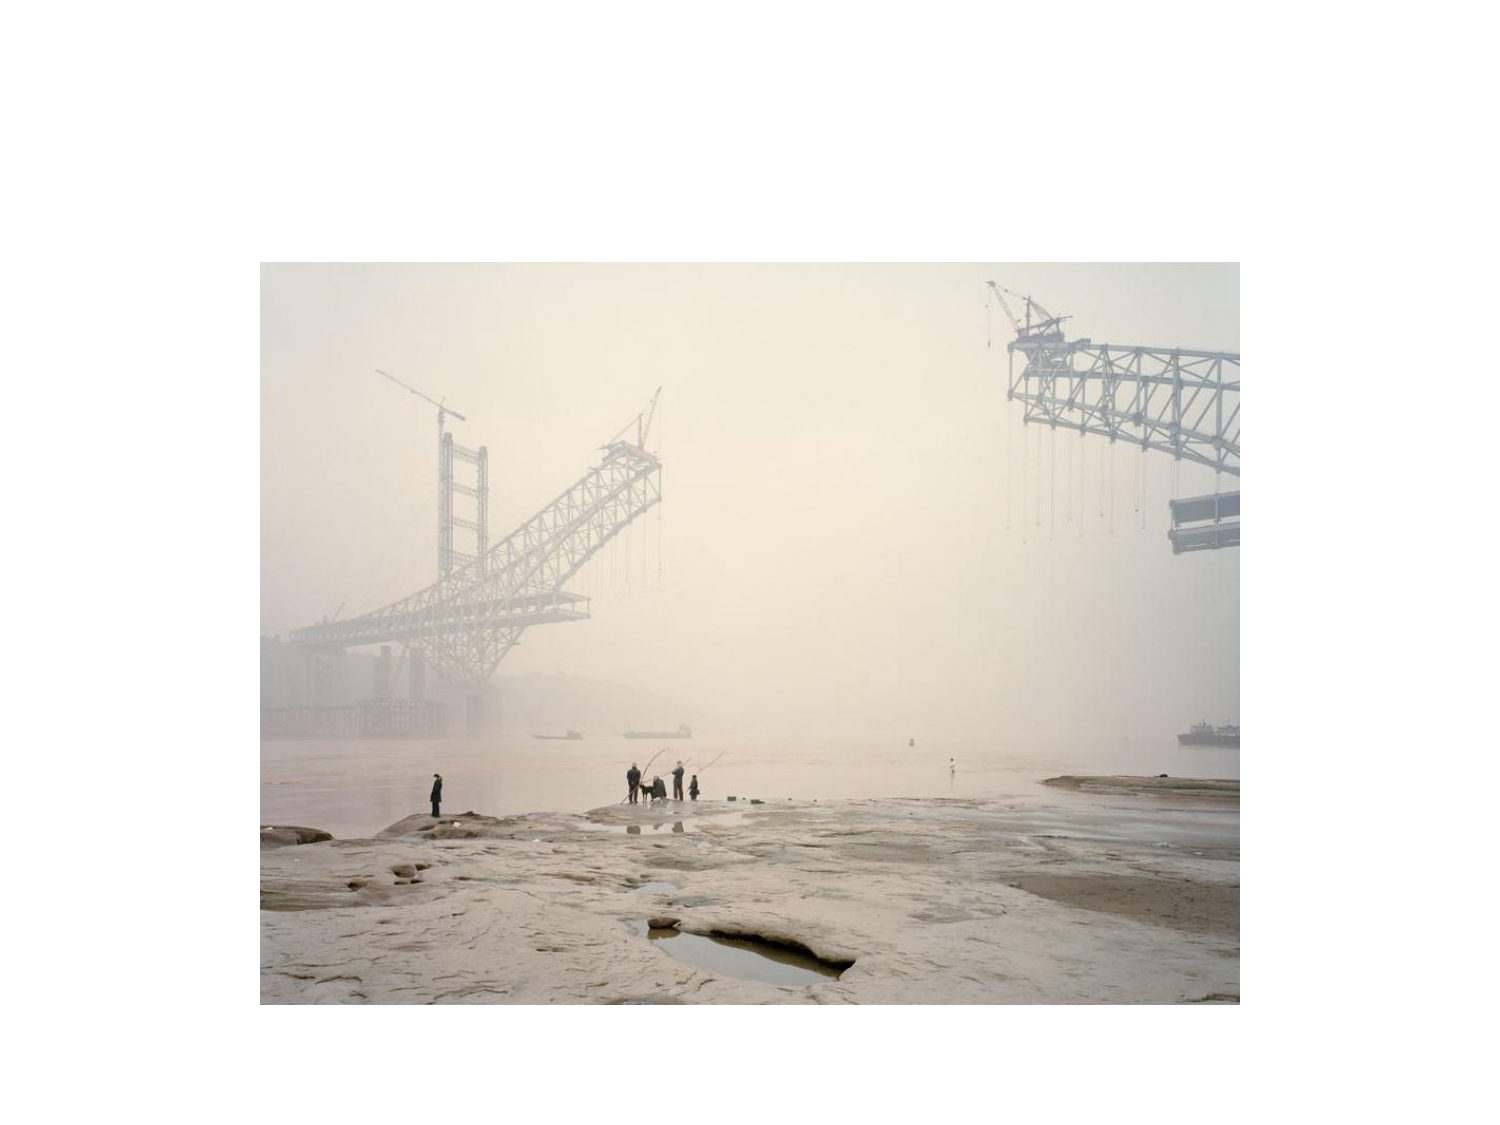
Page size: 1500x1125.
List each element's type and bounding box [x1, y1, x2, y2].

list [74, 262, 1426, 1006]
